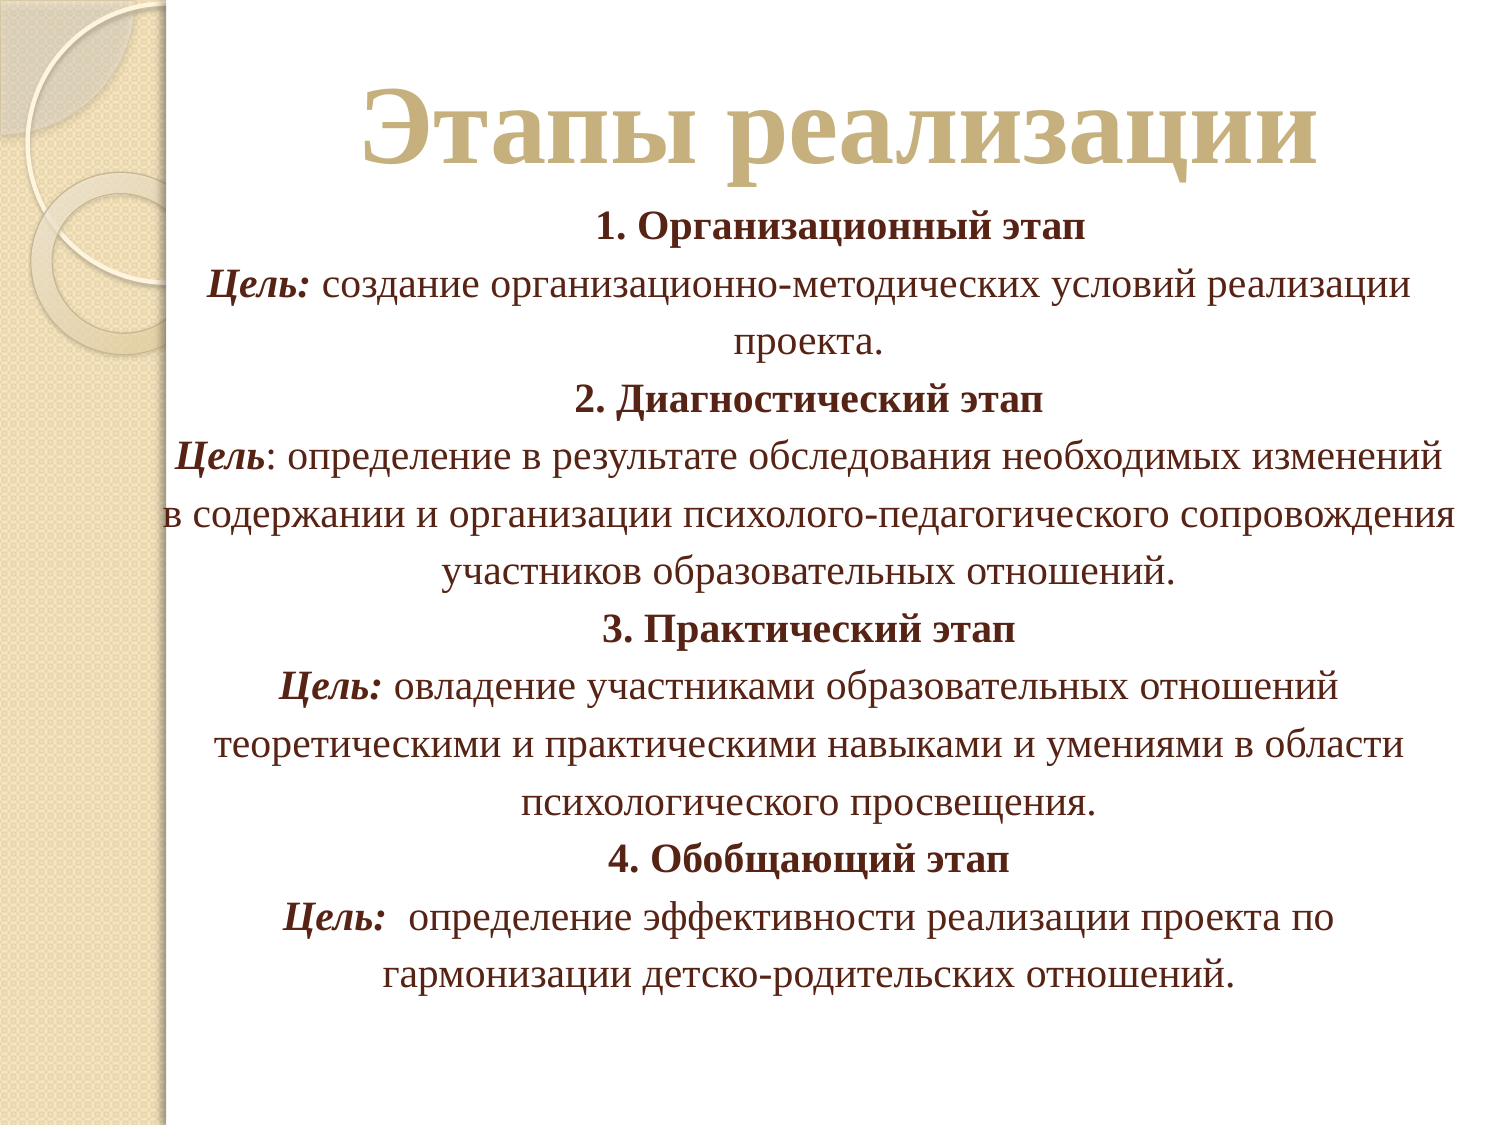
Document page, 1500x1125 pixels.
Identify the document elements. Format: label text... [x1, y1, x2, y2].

title 1. Организационный этап Цель: создание организационно-методических условий реализации проекта. 2. Диагностический этап Цель: определение в результате обследования необходимых изменений в содержании и организации психолого-педагогического сопровождения участников образовательных отношений. 3. Практический этап Цель: овладение участниками образовательных отношений теоретическими и практическими навыками и умениями в области психологического просвещения. 4. Обобщающий этап Цель: определение эффективности реализации проекта по гармонизации детско-родительских отношений. [147, 125, 1471, 1106]
text_box Этапы реализации [324, 43, 1353, 194]
